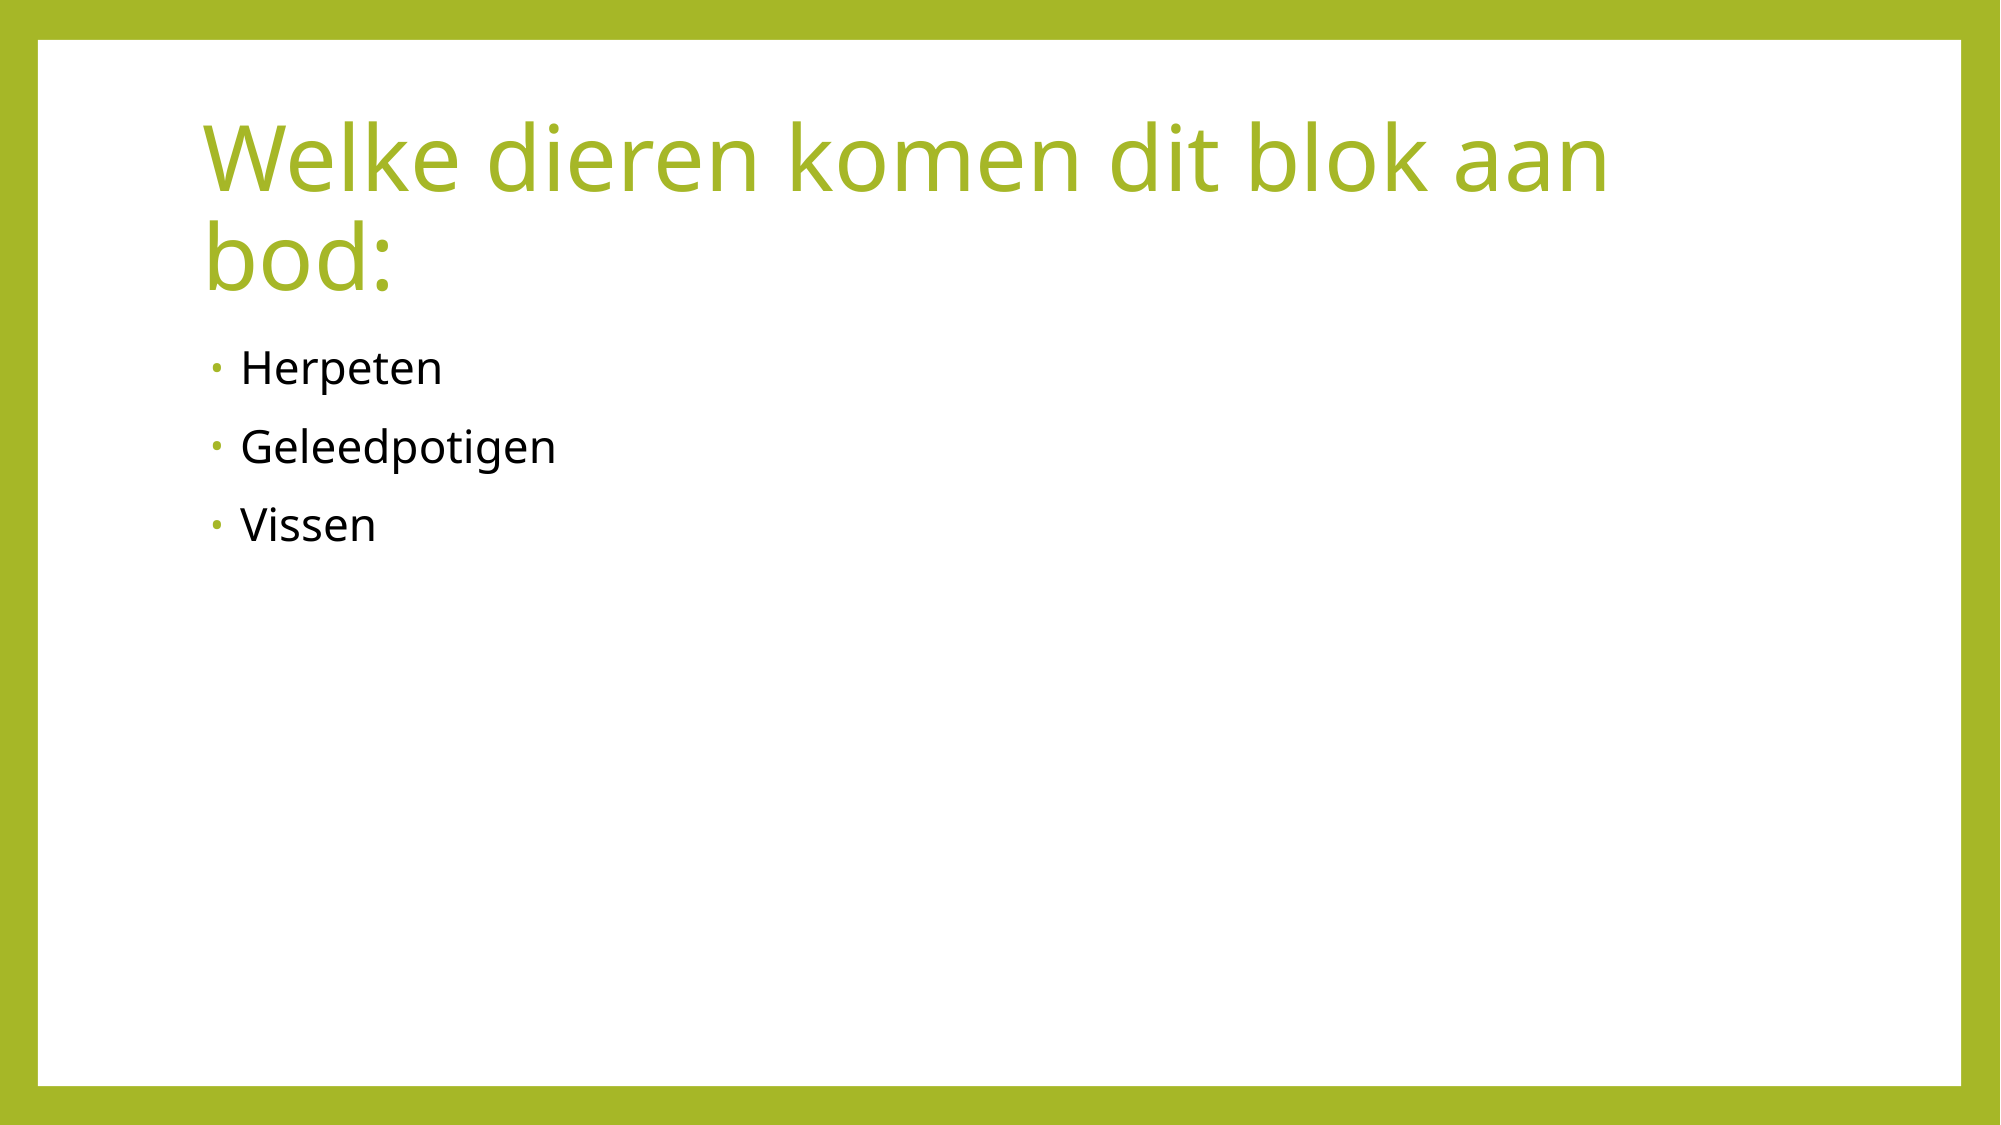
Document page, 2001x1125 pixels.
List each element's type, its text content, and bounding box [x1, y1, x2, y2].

list Herpeten Geleedpotigen Vissen [187, 337, 1808, 1000]
title Welke dieren komen dit blok aan bod: [187, 99, 1808, 323]
